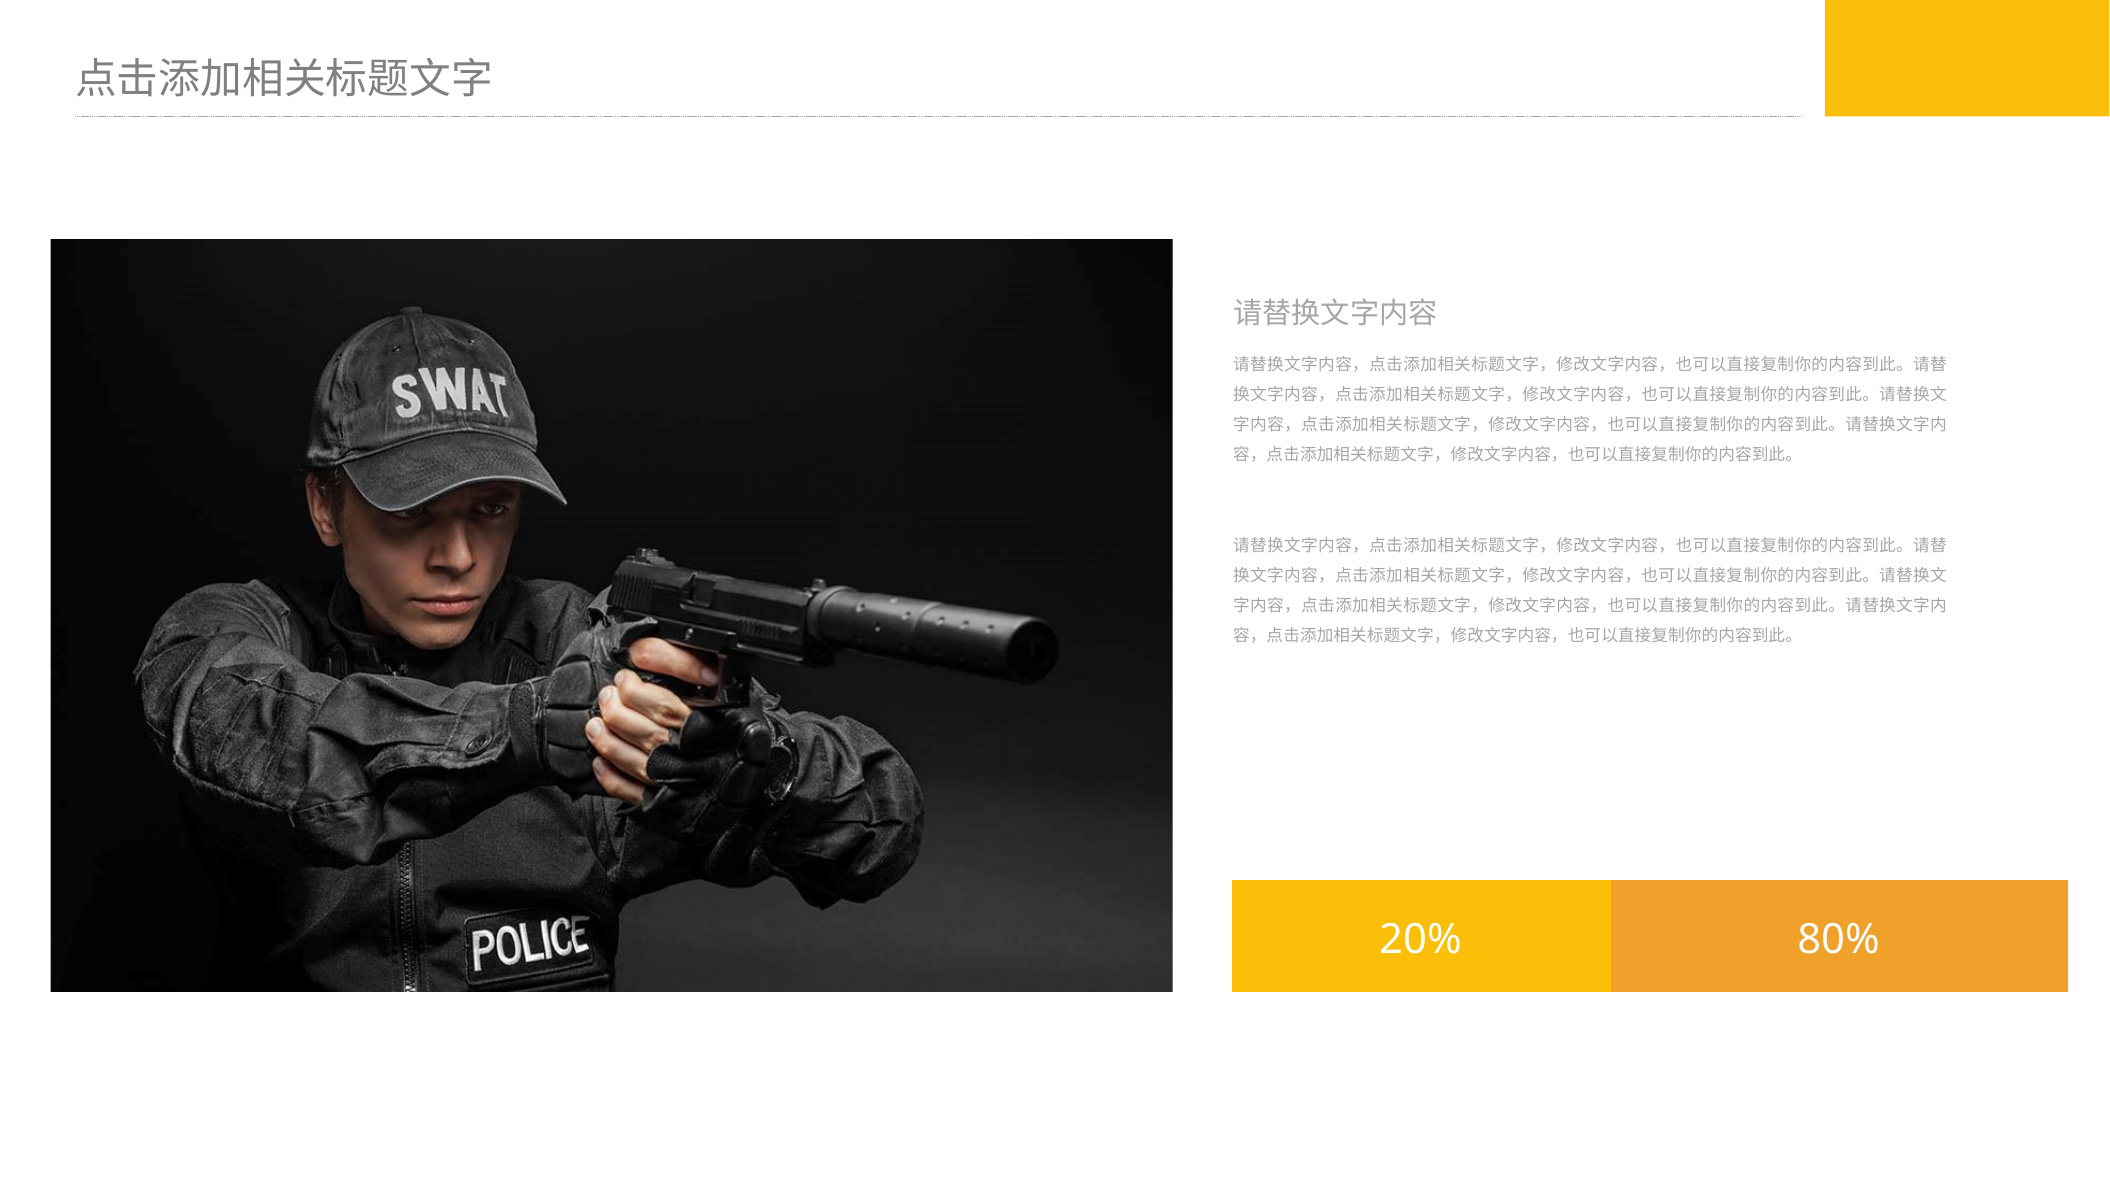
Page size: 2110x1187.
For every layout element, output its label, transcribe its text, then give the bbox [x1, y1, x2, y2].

text_box [1231, 879, 1610, 993]
text_box 请替换文字内容 [1217, 286, 1519, 336]
text_box 20% [1364, 904, 1519, 969]
text_box 点击添加相关标题文字 [59, 44, 563, 107]
text_box 80% [1782, 904, 1937, 969]
text_box 请替换文字内容，点击添加相关标题文字，修改文字内容，也可以直接复制你的内容到此。请替换文字内容，点击添加相关标题文字，修改文字内容，也可以直接复制你的内容到此。请替换文字内容，点击添加相关标题文字，修改文字内容，也可以直接复制你的内容到此。请替换文字内容，点击添加相关标题文字，修改文字内容，也可以直接复制你的内容到此。 [1217, 517, 1964, 642]
text_box [1610, 879, 2069, 993]
text_box [50, 238, 1174, 993]
text_box 请替换文字内容，点击添加相关标题文字，修改文字内容，也可以直接复制你的内容到此。请替换文字内容，点击添加相关标题文字，修改文字内容，也可以直接复制你的内容到此。请替换文字内容，点击添加相关标题文字，修改文字内容，也可以直接复制你的内容到此。请替换文字内容，点击添加相关标题文字，修改文字内容，也可以直接复制你的内容到此。 [1217, 336, 1964, 461]
